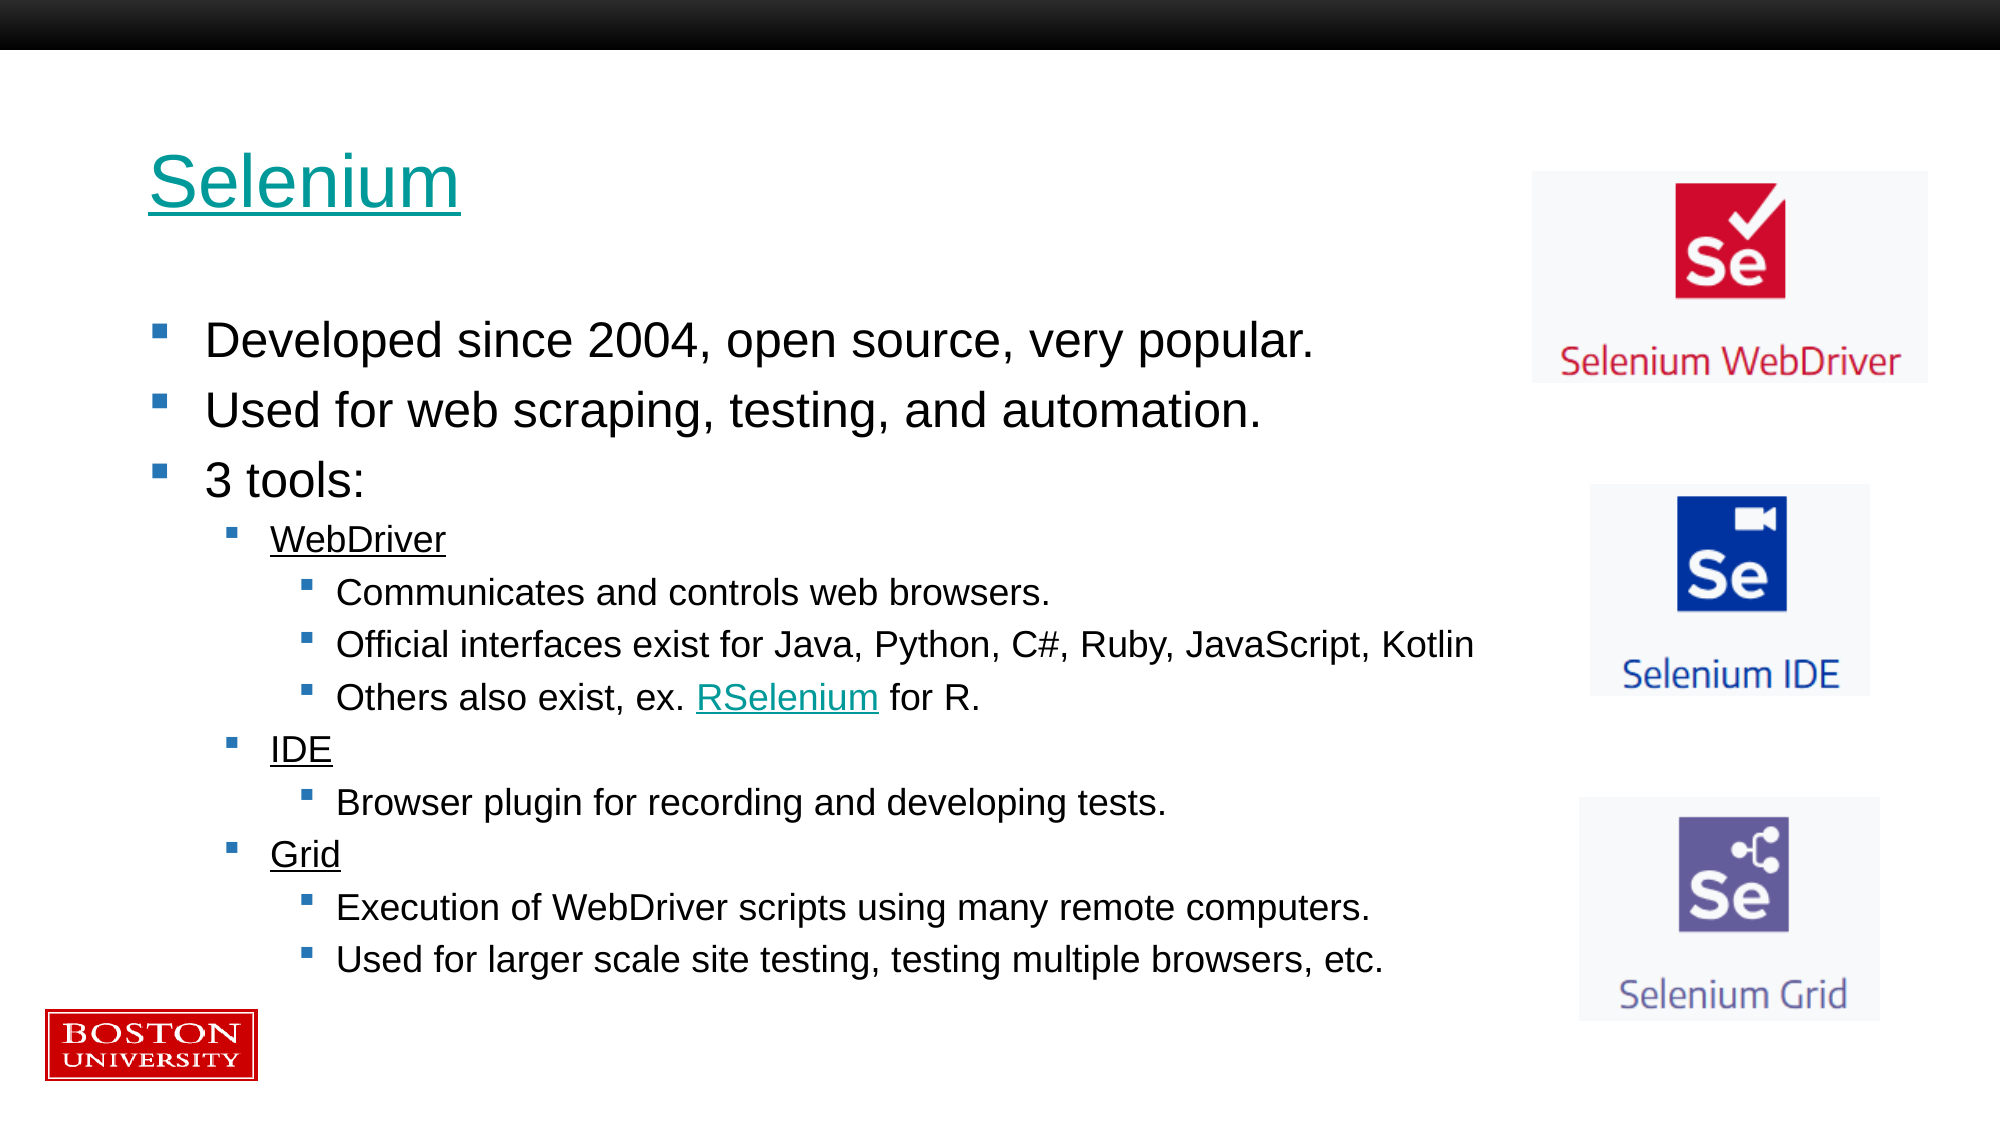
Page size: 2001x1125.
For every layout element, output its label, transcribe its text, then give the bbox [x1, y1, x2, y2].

picture [1579, 796, 1881, 1021]
list Developed since 2004, open source, very popular. Used for web scraping, testing, and automation. 3 tools: WebDriver Communicates and controls web browsers. Official interfaces exist for Java, Python, C#, Ruby, JavaScript, Kotlin Others also exist, ex. RSelenium for R. IDE Browser plugin for recording and developing tests. Grid Execution of WebDriver scripts using many remote computers. Used for larger scale site testing, testing multiple browsers, etc. [133, 299, 1867, 938]
picture [45, 1009, 258, 1081]
picture [1532, 170, 1928, 383]
title Selenium [133, 125, 1867, 238]
picture [1589, 483, 1871, 696]
